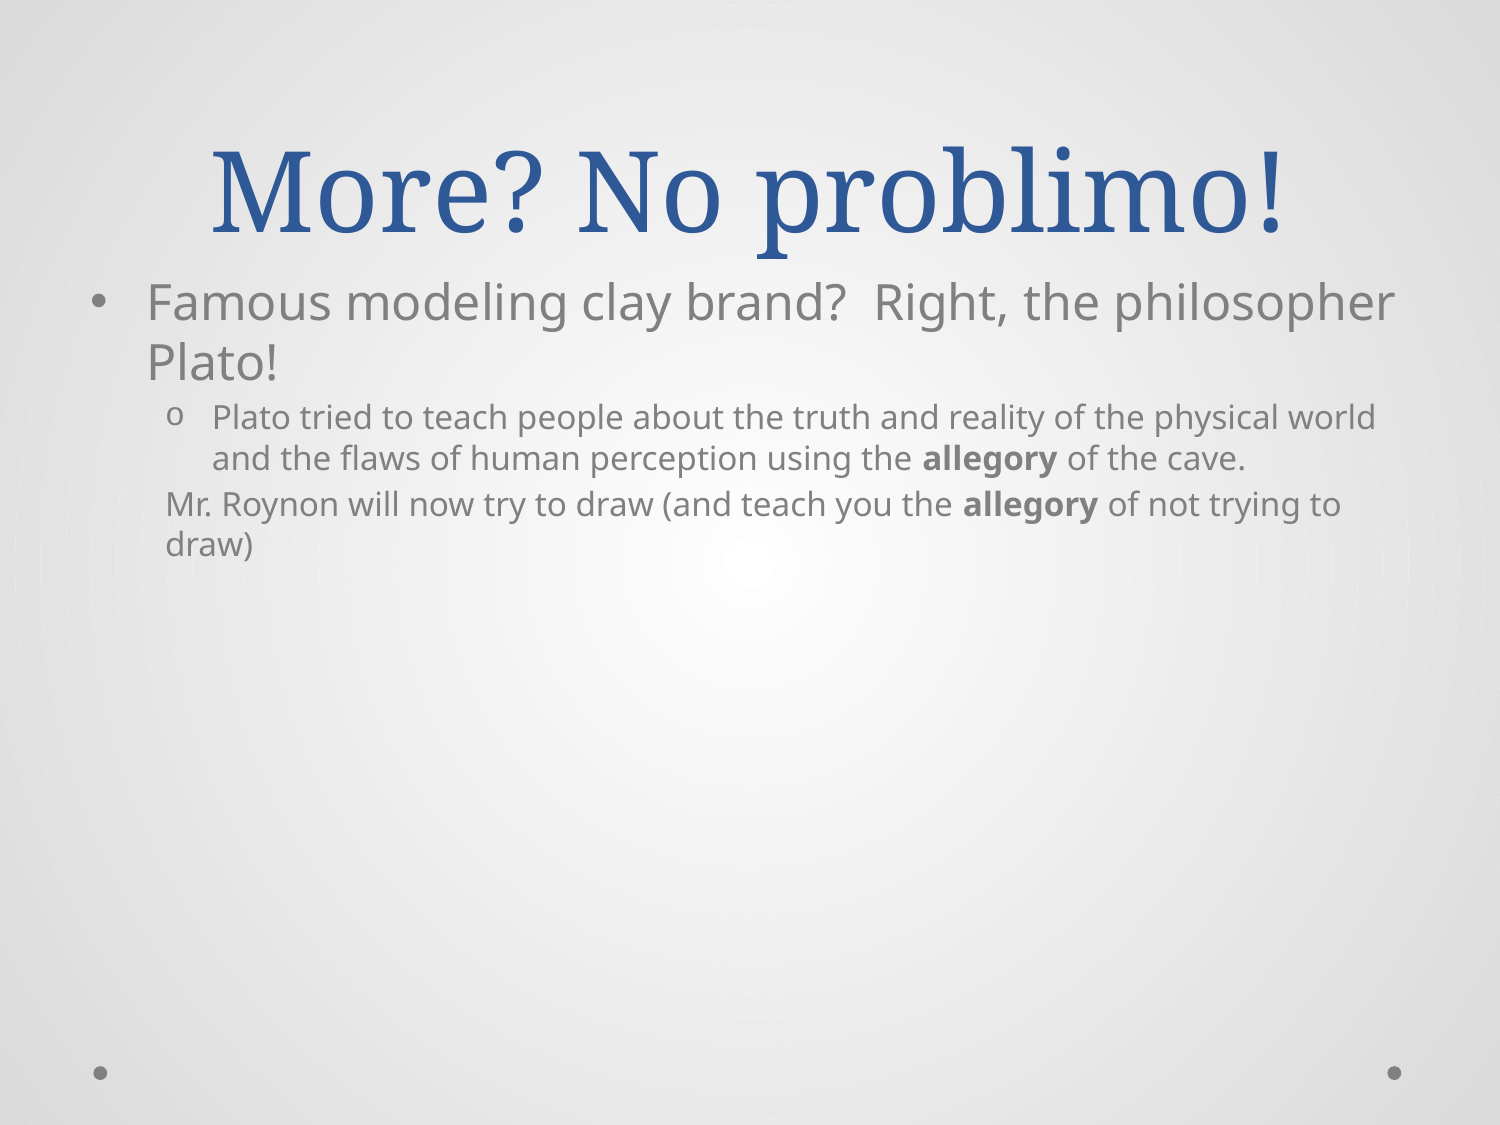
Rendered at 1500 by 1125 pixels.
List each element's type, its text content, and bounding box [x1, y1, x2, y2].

title More? No problimo! [75, 0, 1425, 262]
list Famous modeling clay brand? Right, the philosopher Plato! Plato tried to teach people about the truth and reality of the physical world and the flaws of human perception using the allegory of the cave. Mr. Roynon will now try to draw (and teach you the allegory of not trying to draw) [75, 262, 1425, 1005]
